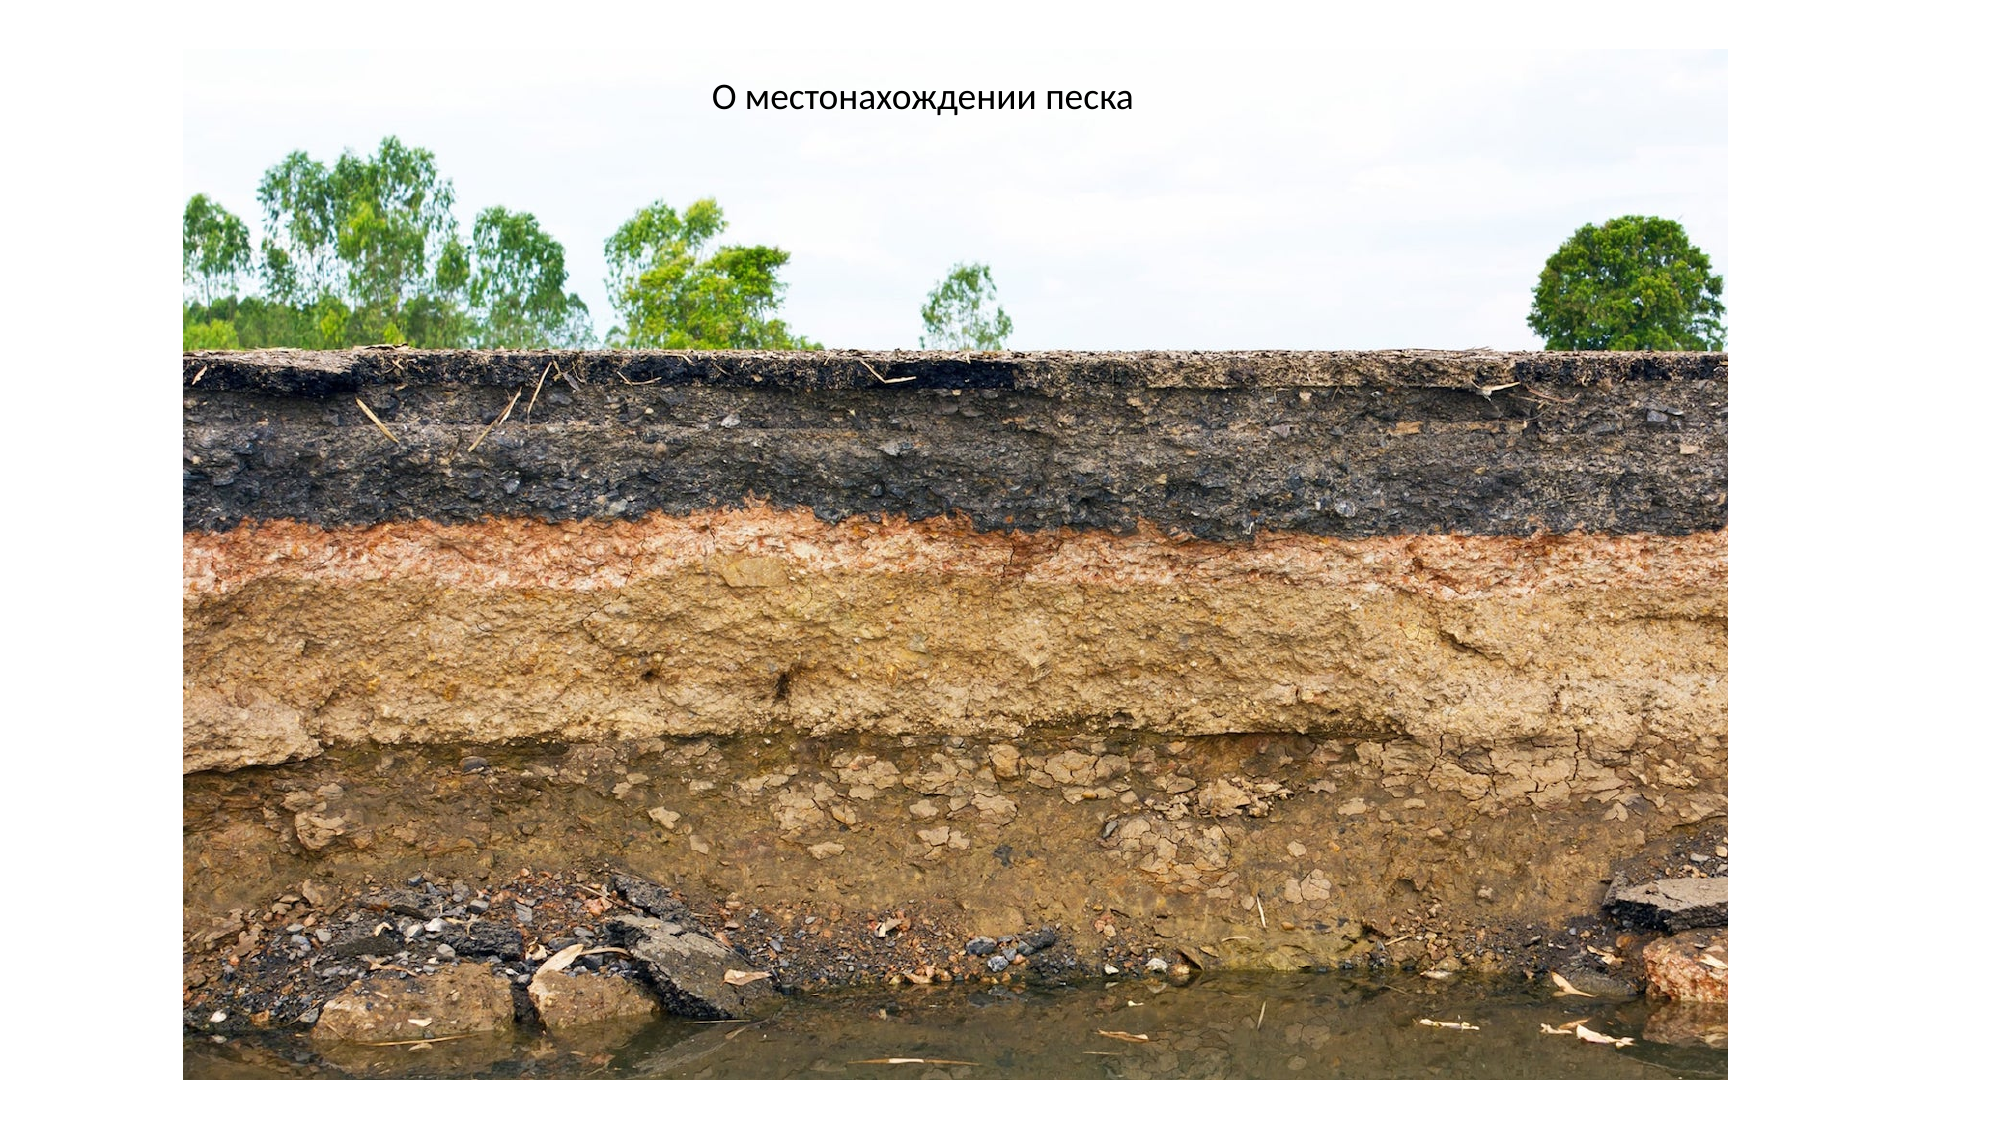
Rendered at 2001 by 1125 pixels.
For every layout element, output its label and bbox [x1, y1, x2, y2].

picture [183, 49, 1728, 1080]
